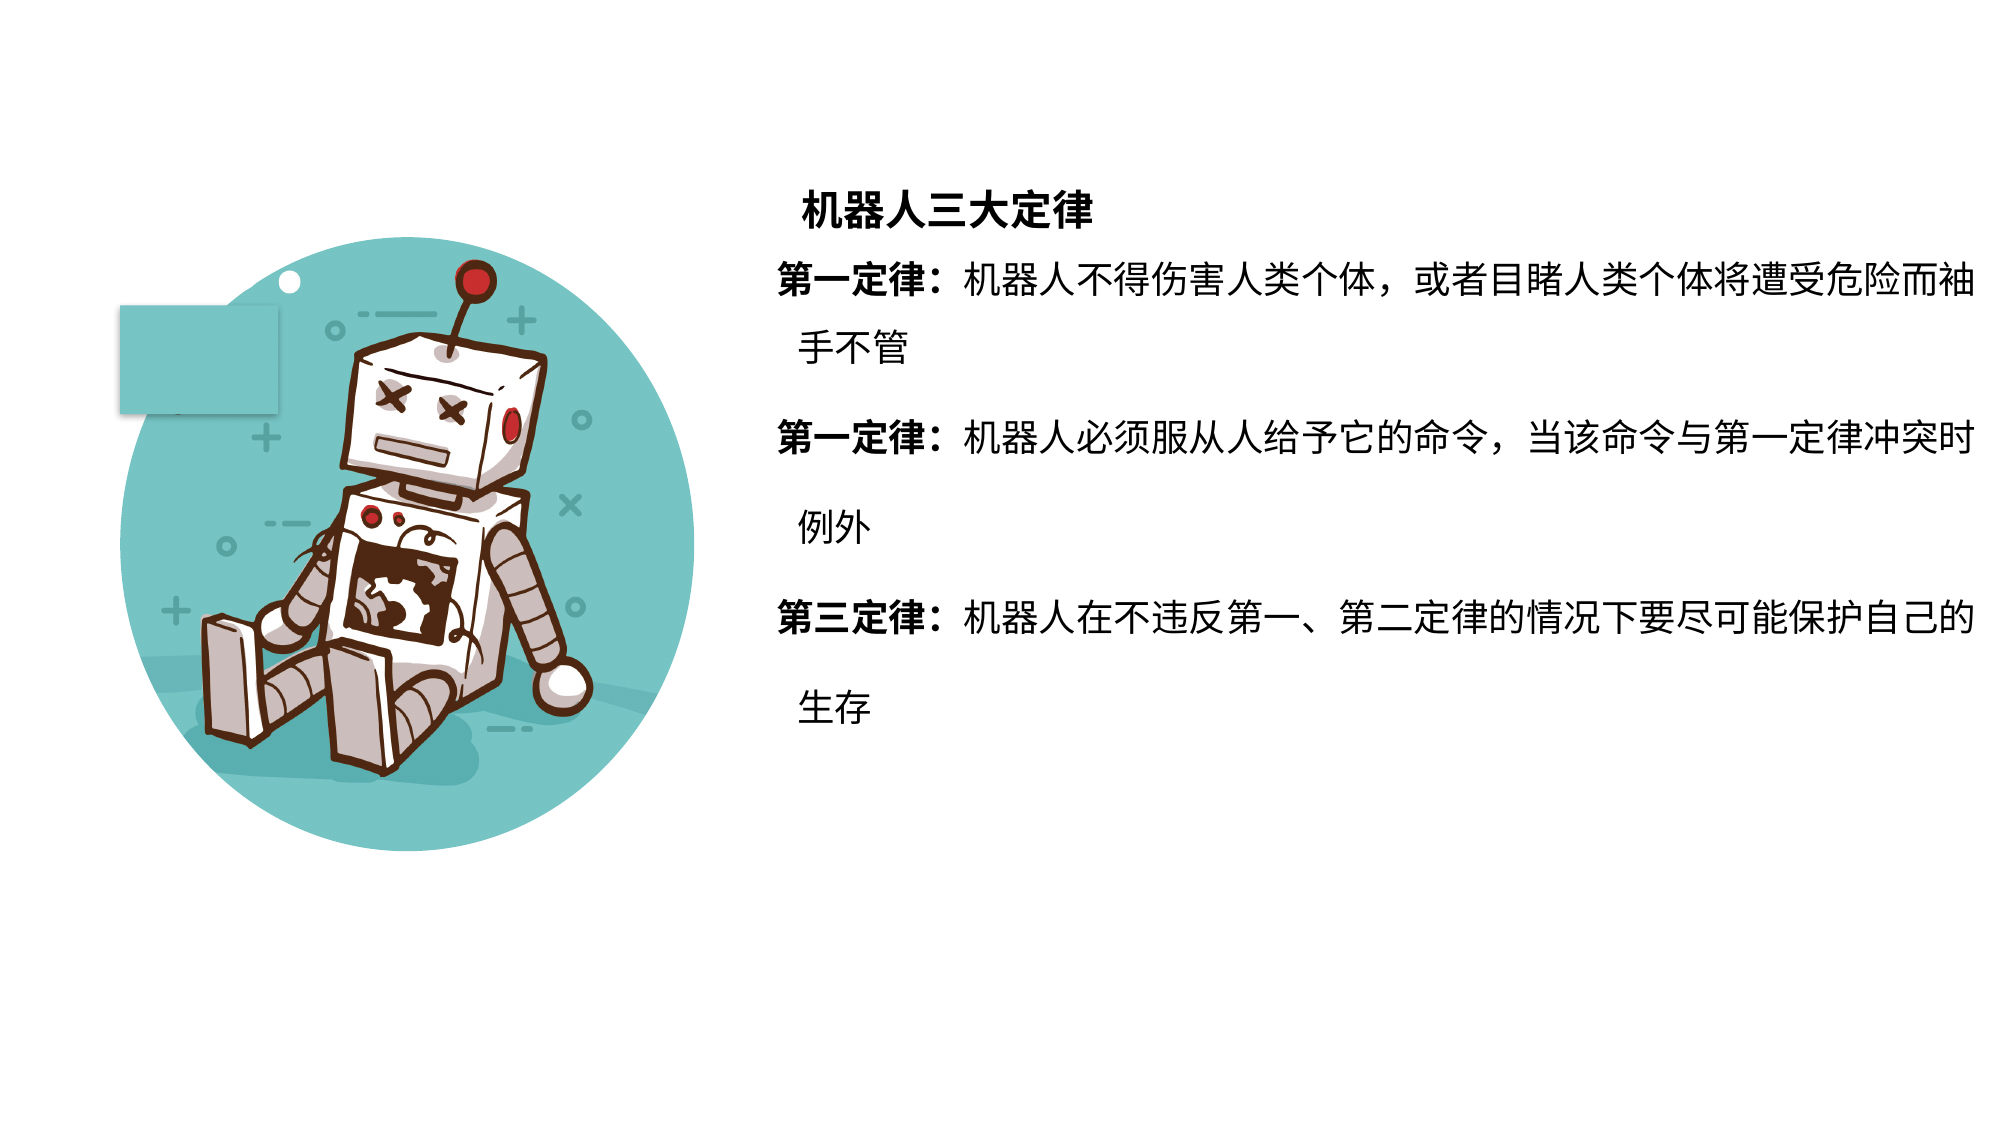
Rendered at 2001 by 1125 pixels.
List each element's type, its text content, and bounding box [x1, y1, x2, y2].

text_box 机器人三大定律 第一定律：机器人不得伤害人类个体，或者目睹人类个体将遭受危险而袖手不管 第一定律：机器人必须服从人给予它的命令，当该命令与第一定律冲突时例外 第三定律：机器人在不违反第一、第二定律的情况下要尽可能保护自己的生存 [735, 151, 1995, 872]
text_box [119, 236, 695, 852]
